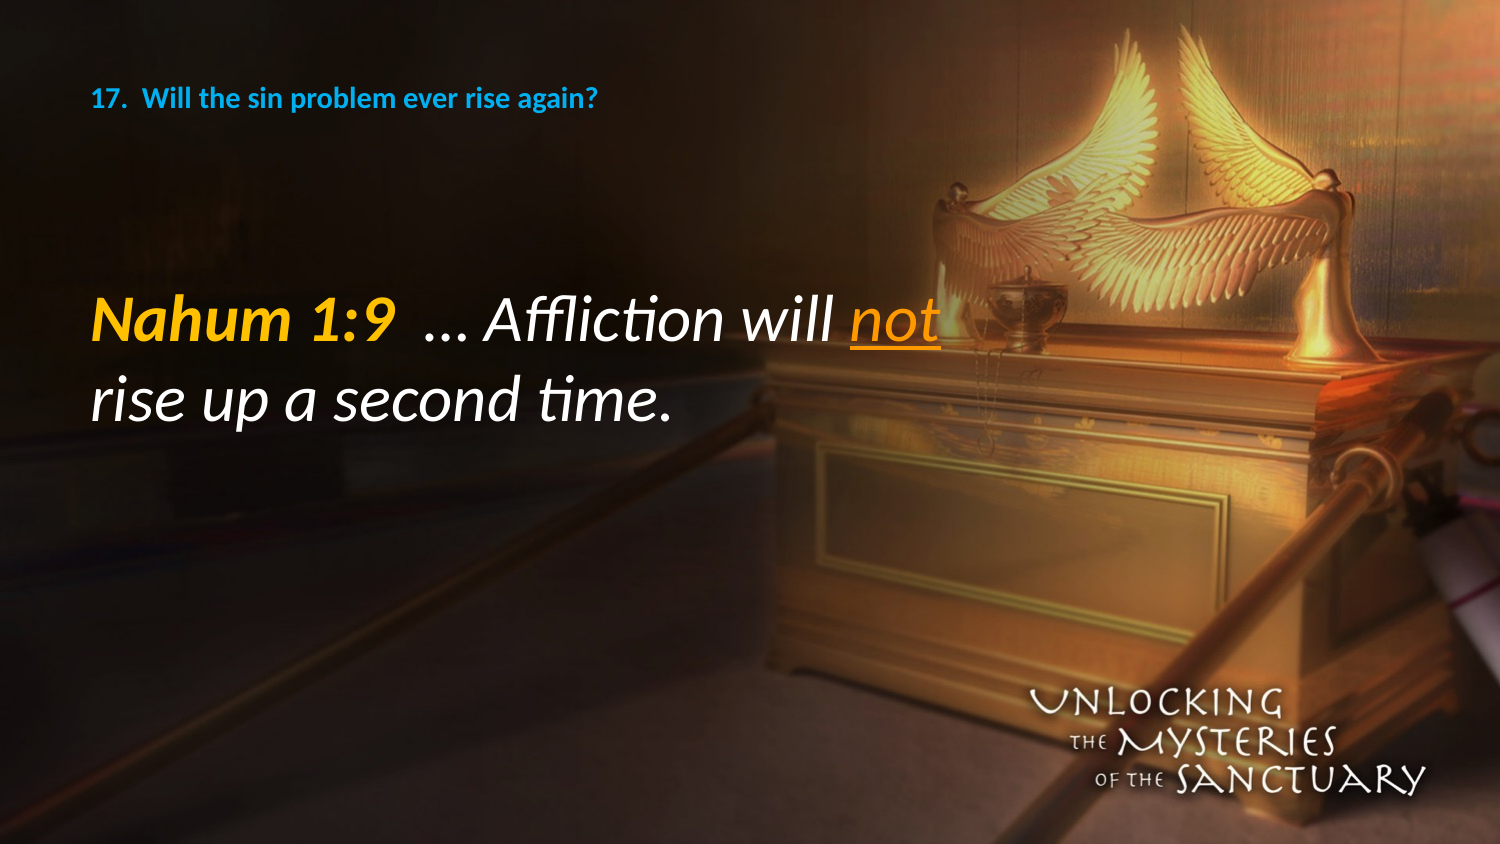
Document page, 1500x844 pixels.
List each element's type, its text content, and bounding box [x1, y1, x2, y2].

picture [0, 0, 1500, 844]
title 17. Will the sin problem ever rise again? [75, 33, 1425, 175]
list Nahum 1:9 … Affliction will not rise up a second time. [75, 267, 956, 754]
